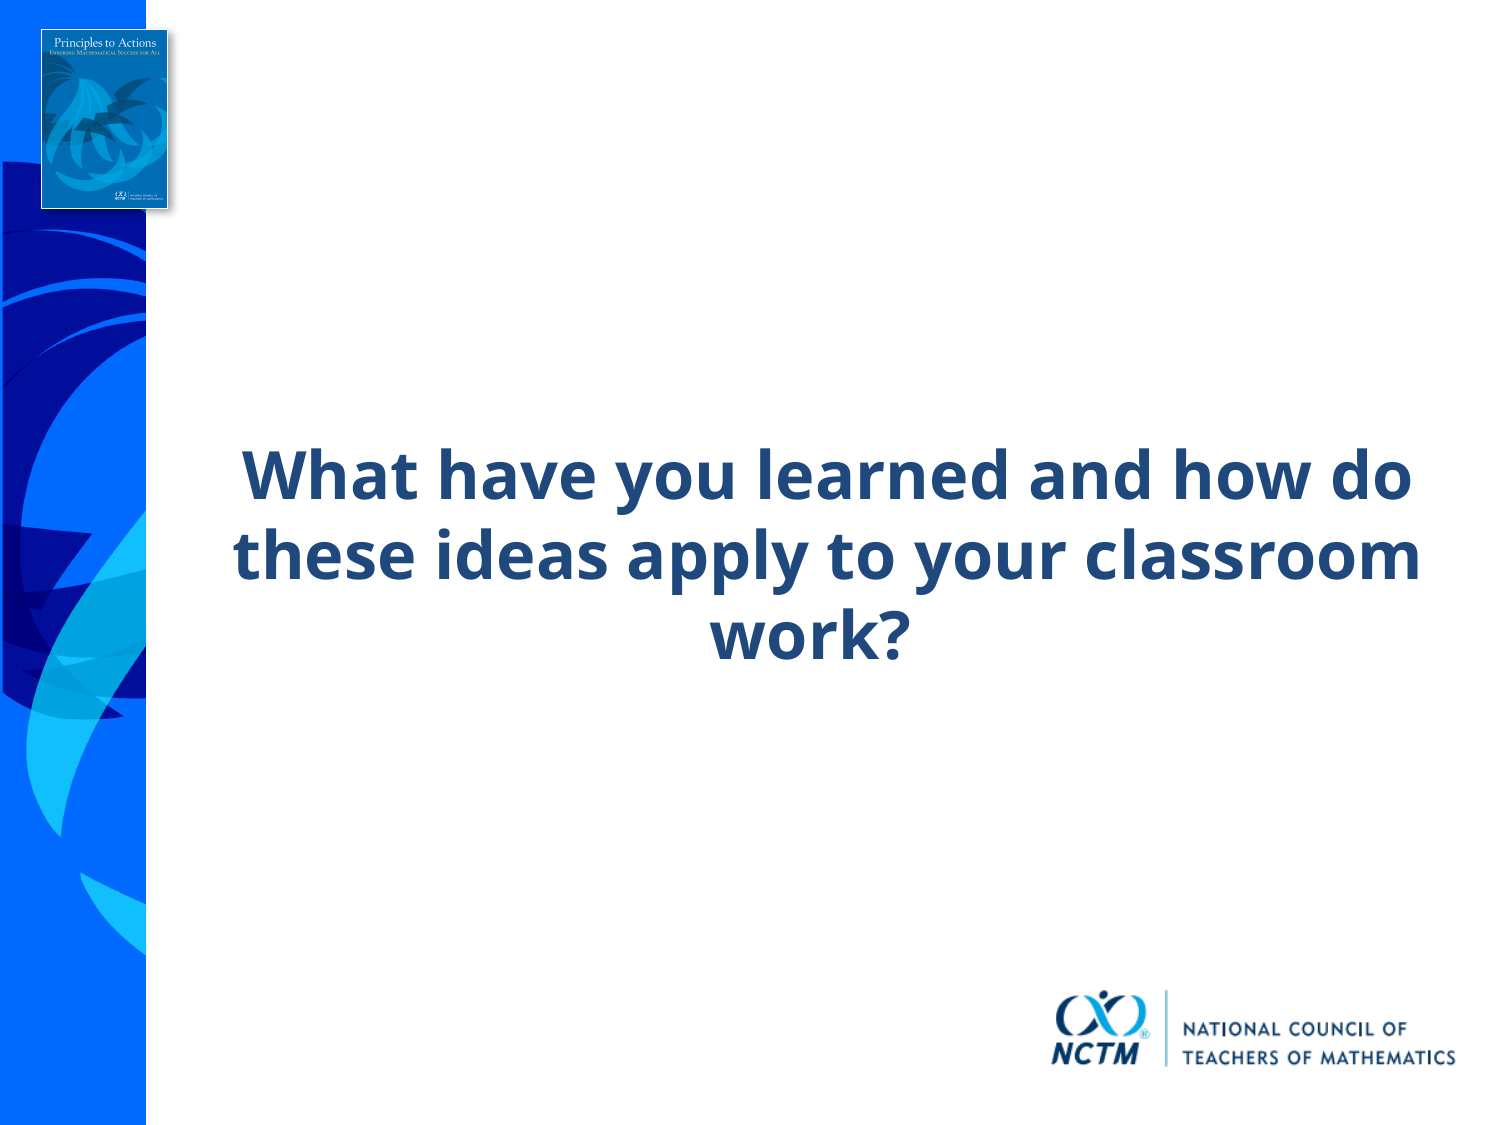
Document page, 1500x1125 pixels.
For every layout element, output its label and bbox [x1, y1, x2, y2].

picture [0, 0, 168, 1125]
picture [1034, 969, 1474, 1085]
text_box [185, 246, 1477, 935]
